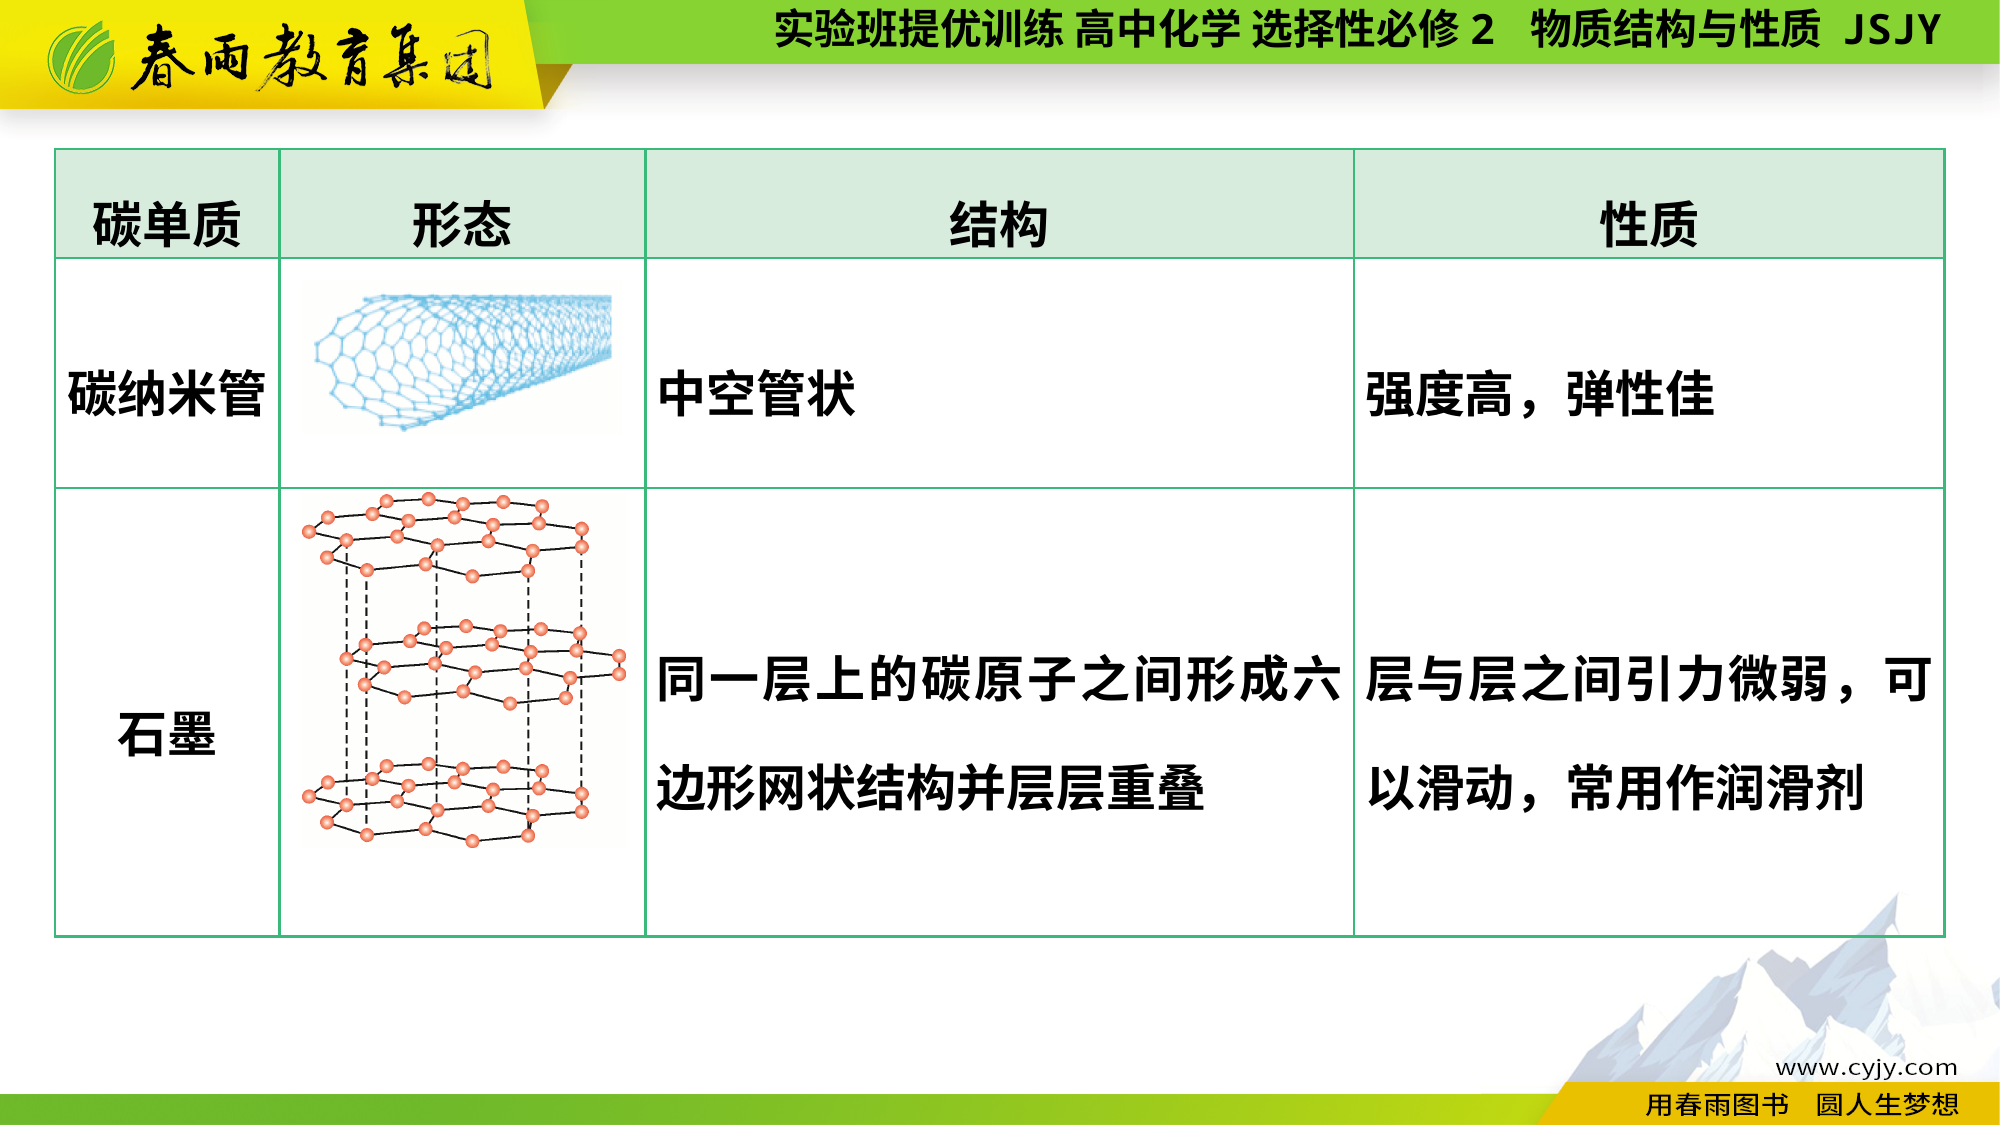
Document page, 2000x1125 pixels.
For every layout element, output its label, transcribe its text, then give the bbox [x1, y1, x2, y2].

picture [0, 0, 2000, 1125]
table_cell 碳纳米管 [56, 259, 278, 487]
table_header 结构 [647, 150, 1353, 257]
table_cell 中空管状 [647, 259, 1353, 487]
table_header 碳单质 [56, 150, 278, 257]
table_cell [281, 259, 644, 487]
table_cell [281, 489, 644, 935]
table_header 形态 [281, 150, 644, 257]
table_cell 石墨 [56, 489, 278, 935]
table_cell 同一层上的碳原子之间形成六边形网状结构并层层重叠 [647, 489, 1353, 935]
table_cell 强度高，弹性佳 [1355, 259, 1943, 487]
table_cell 层与层之间引力微弱，可以滑动，常用作润滑剂 [1355, 489, 1943, 935]
table_header 性质 [1355, 150, 1943, 257]
